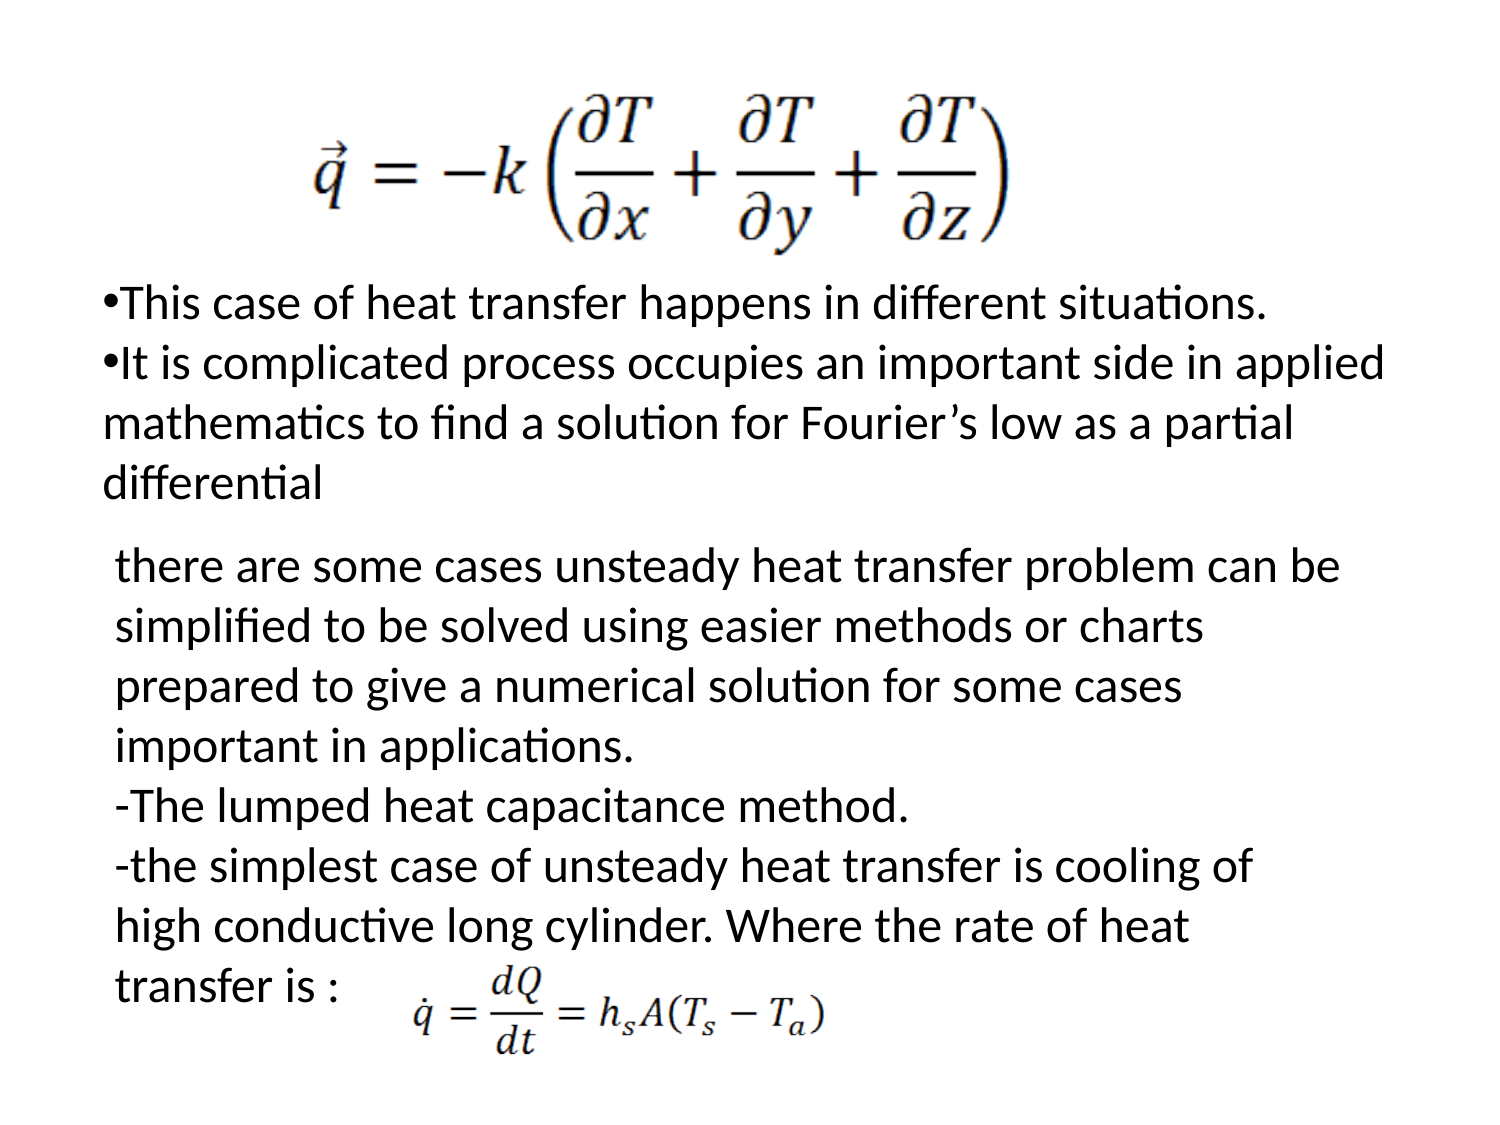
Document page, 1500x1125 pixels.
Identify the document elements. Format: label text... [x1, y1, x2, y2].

picture [412, 962, 827, 1065]
picture [312, 87, 1013, 270]
text_box there are some cases unsteady heat transfer problem can be simplified to be solved using easier methods or charts prepared to give a numerical solution for some cases important in applications. -The lumped heat capacitance method. -the simplest case of unsteady heat transfer is cooling of high conductive long cylinder. Where the rate of heat transfer is : [99, 524, 1363, 1020]
text_box This case of heat transfer happens in different situations. It is complicated process occupies an important side in applied mathematics to find a solution for Fourier’s low as a partial differential [87, 262, 1438, 518]
